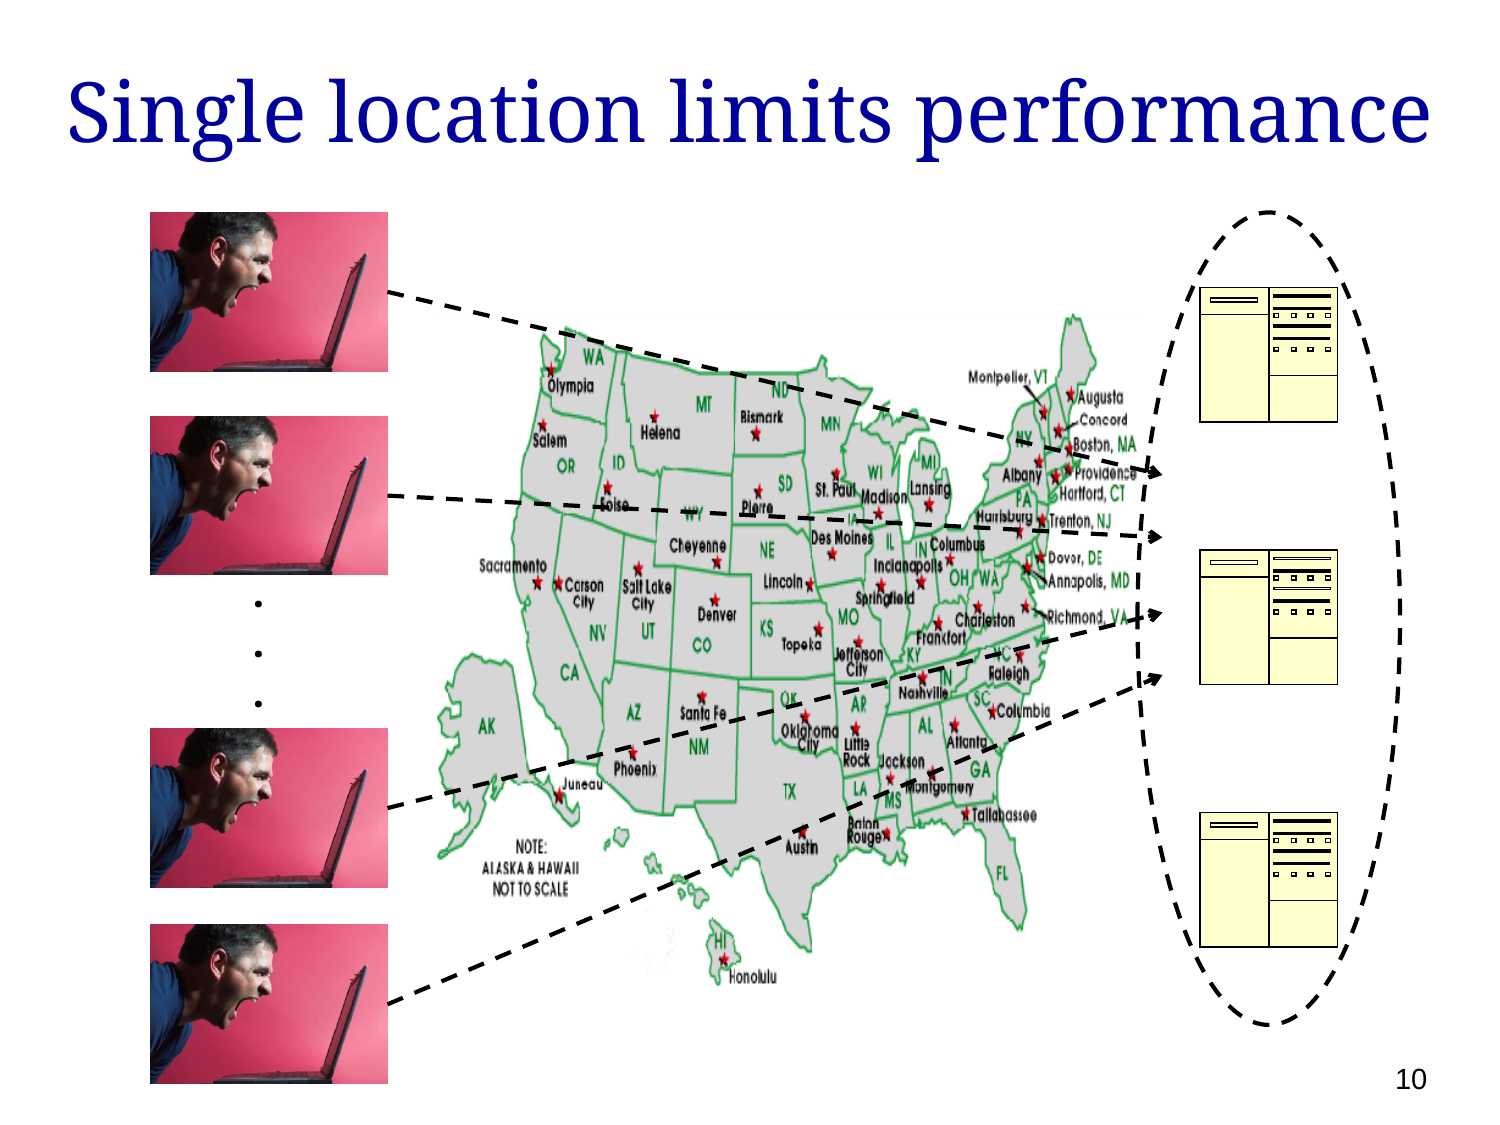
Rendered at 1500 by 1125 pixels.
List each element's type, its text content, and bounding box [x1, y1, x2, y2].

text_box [387, 291, 1163, 476]
picture [149, 212, 388, 372]
picture [149, 415, 388, 576]
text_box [387, 612, 1163, 674]
text_box . . . [237, 584, 300, 724]
slide_number 10 [1092, 1024, 1443, 1103]
picture [149, 924, 388, 1084]
text_box [1142, 212, 1401, 1025]
title Single location limits performance [37, 37, 1463, 181]
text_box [387, 674, 1163, 1005]
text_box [387, 495, 1163, 538]
picture [149, 728, 387, 888]
picture [435, 476, 1138, 495]
picture [435, 538, 1138, 612]
